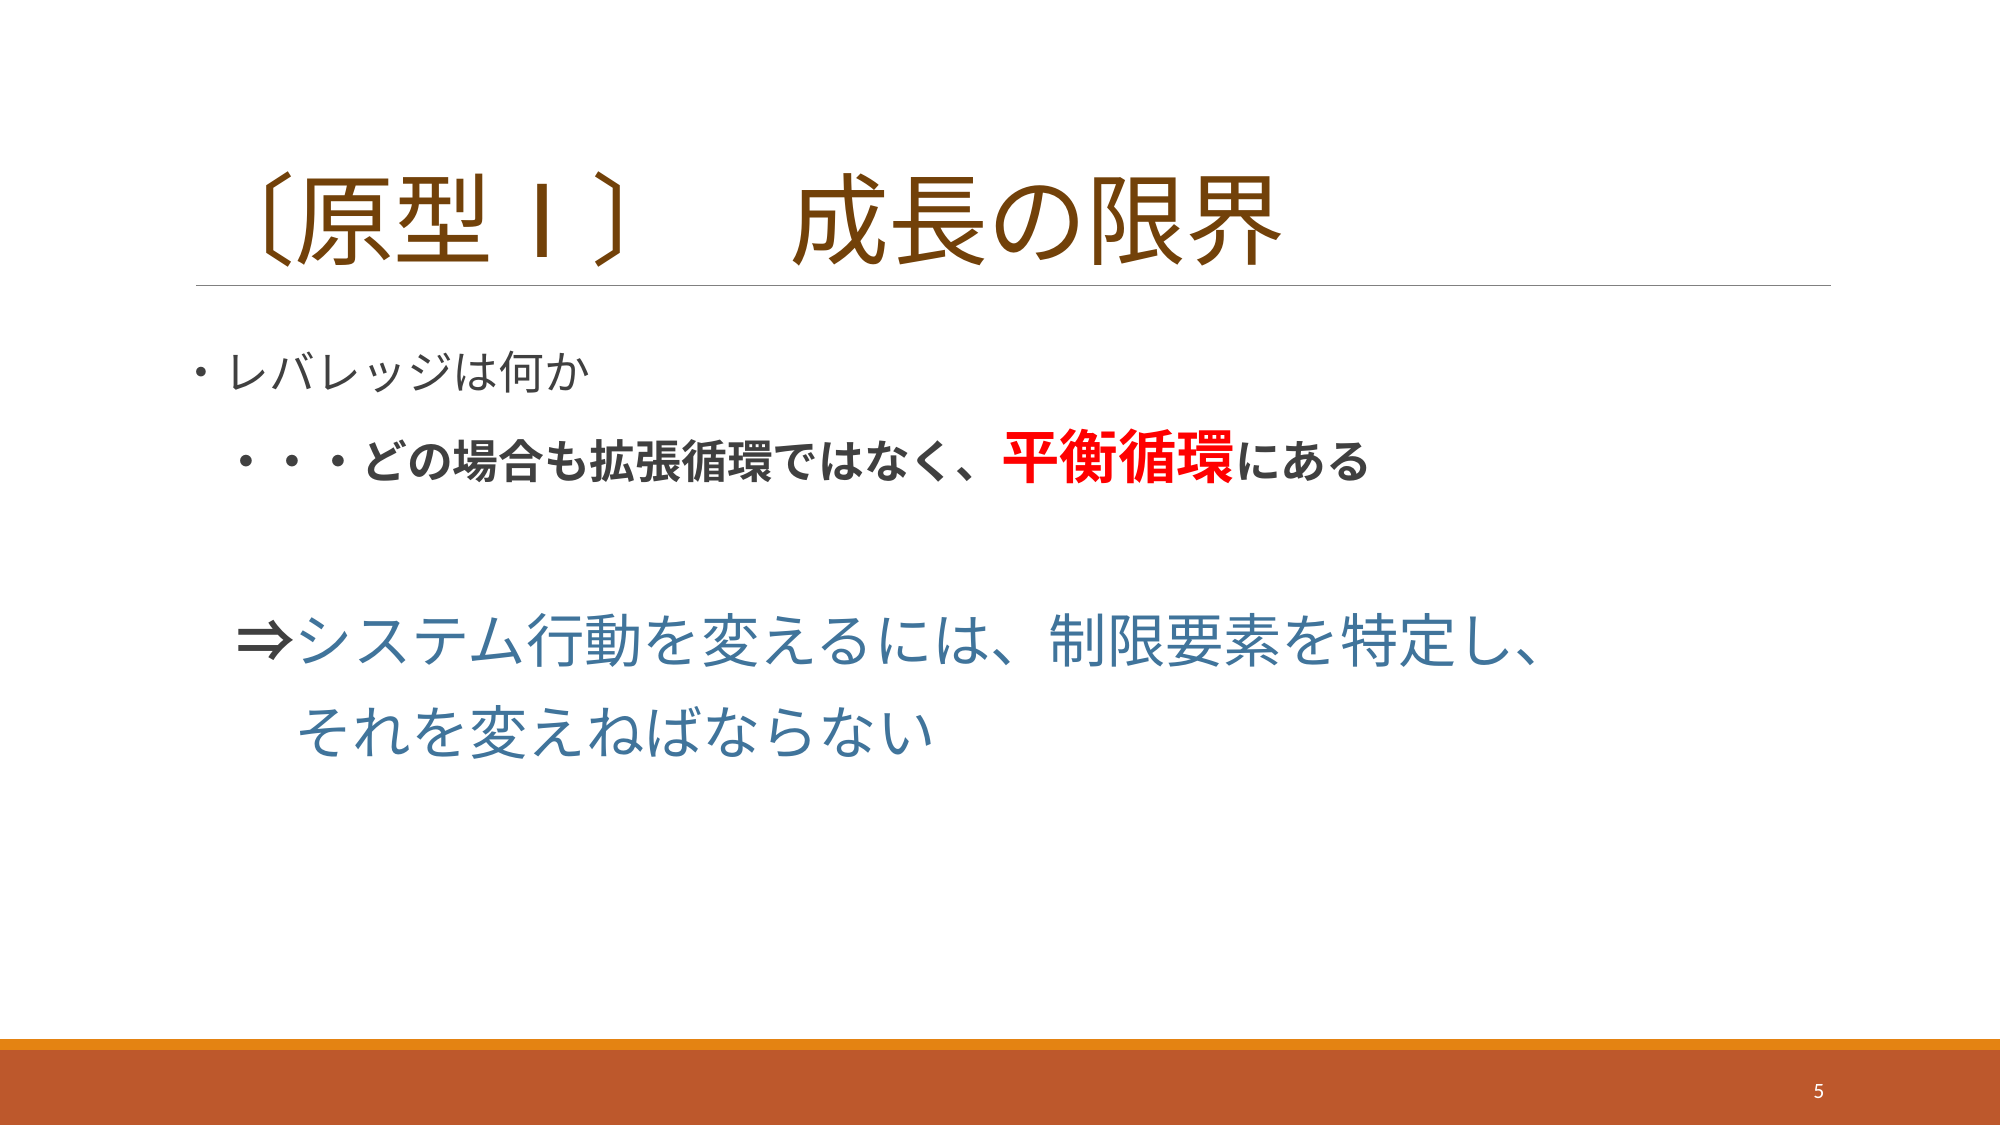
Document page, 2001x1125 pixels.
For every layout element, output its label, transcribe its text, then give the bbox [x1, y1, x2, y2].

title 〔原型Ⅰ〕 成長の限界 [180, 47, 1830, 285]
slide_number 5 [1624, 1059, 1840, 1120]
list ・レバレッジは何か ・・・どの場合も拡張循環ではなく、平衡循環にある ⇒システム行動を変えるには、制限要素を特定し、 それを変えねばならない [163, 342, 1935, 1003]
